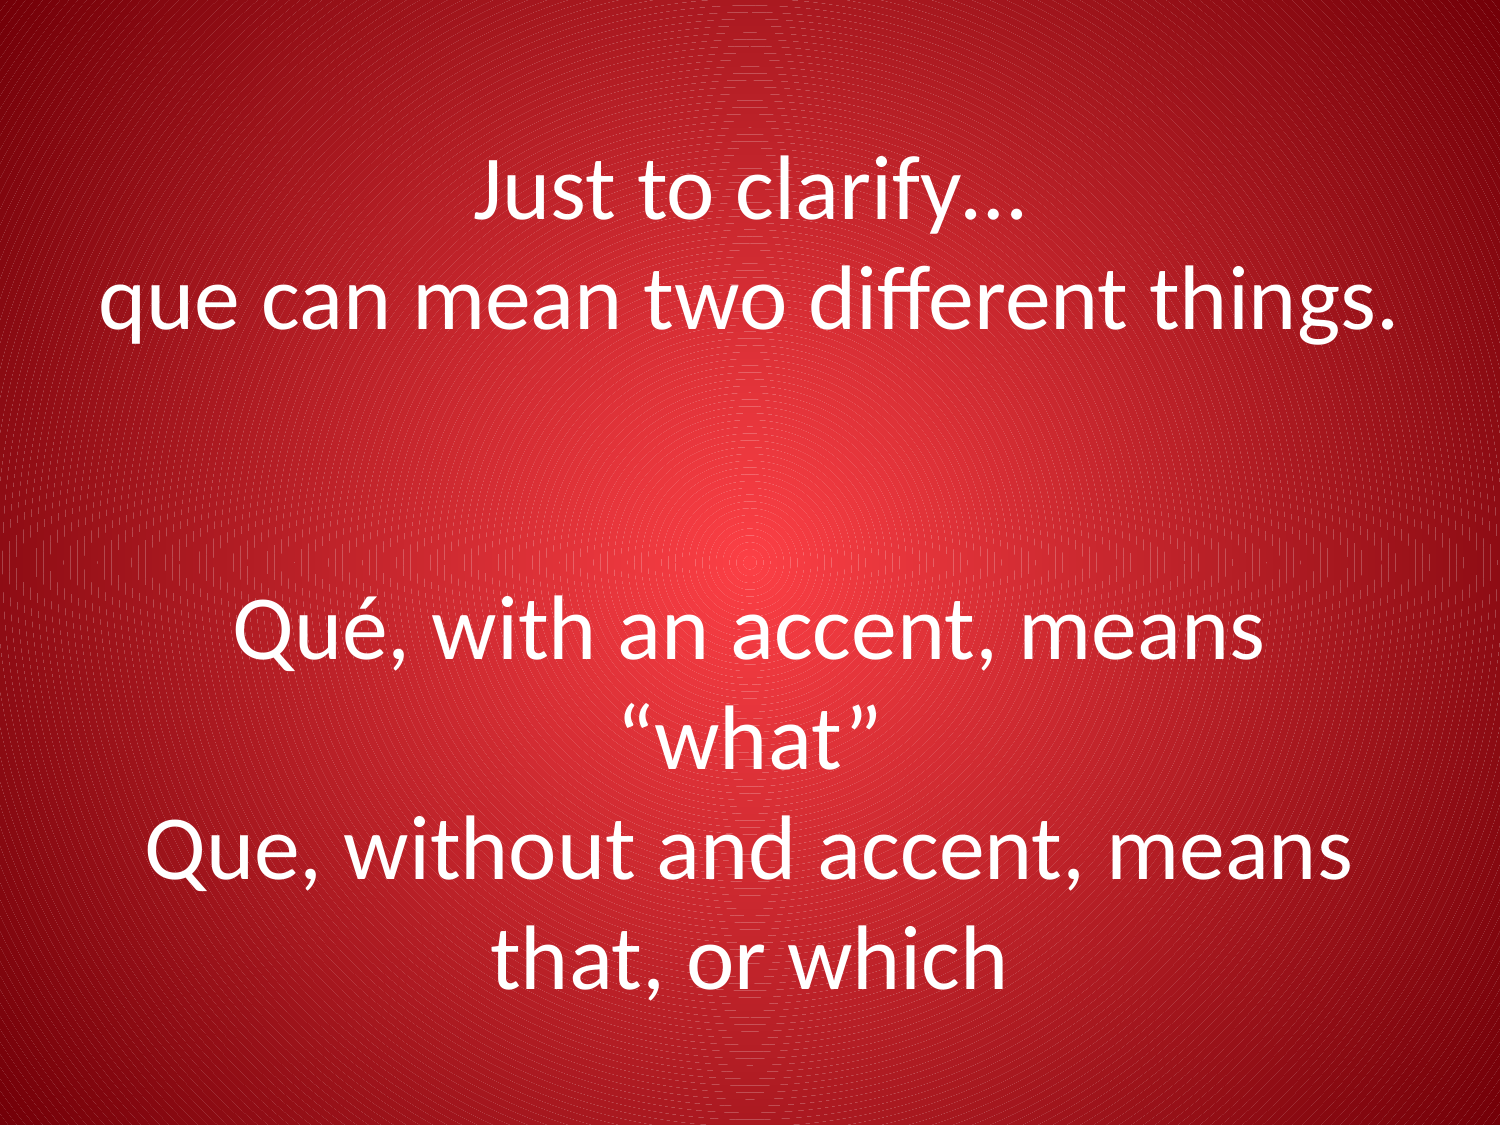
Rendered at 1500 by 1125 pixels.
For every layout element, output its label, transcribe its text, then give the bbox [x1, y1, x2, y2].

title Just to clarify… que can mean two different things. Qué, with an accent, means “what” Que, without and accent, means that, or which [75, 45, 1425, 1091]
